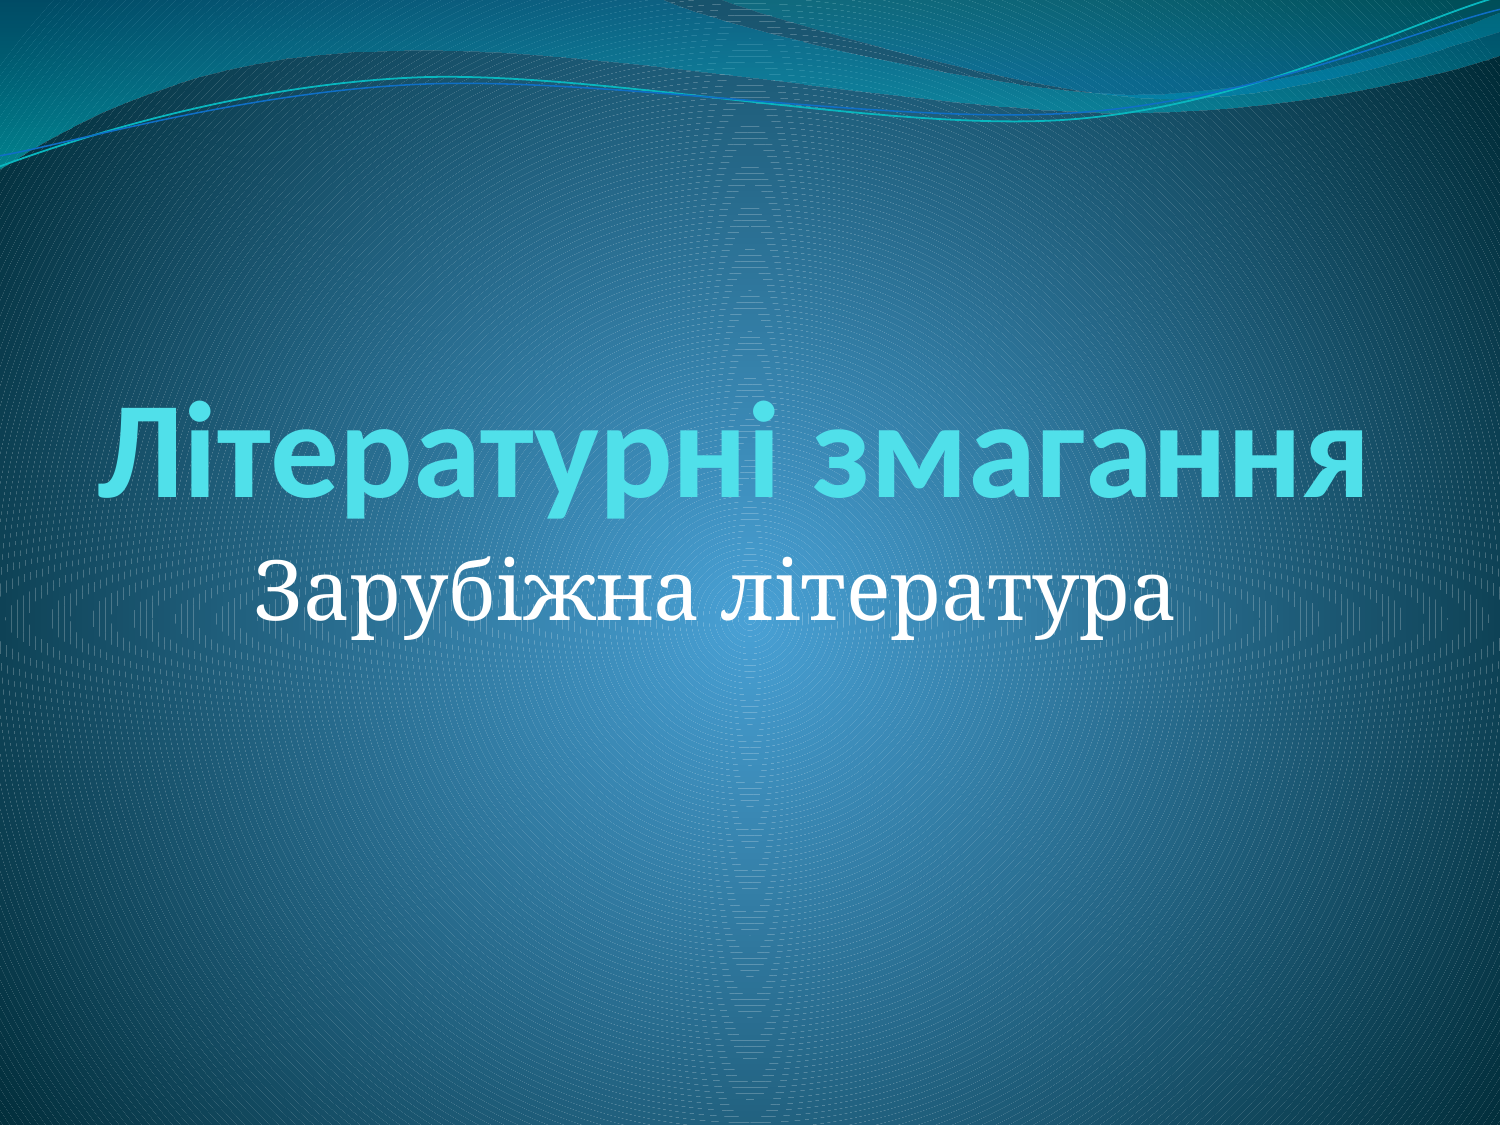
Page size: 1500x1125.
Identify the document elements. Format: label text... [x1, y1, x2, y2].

subtitle Зарубіжна література [87, 529, 1376, 818]
title Літературні змагання [87, 224, 1376, 525]
